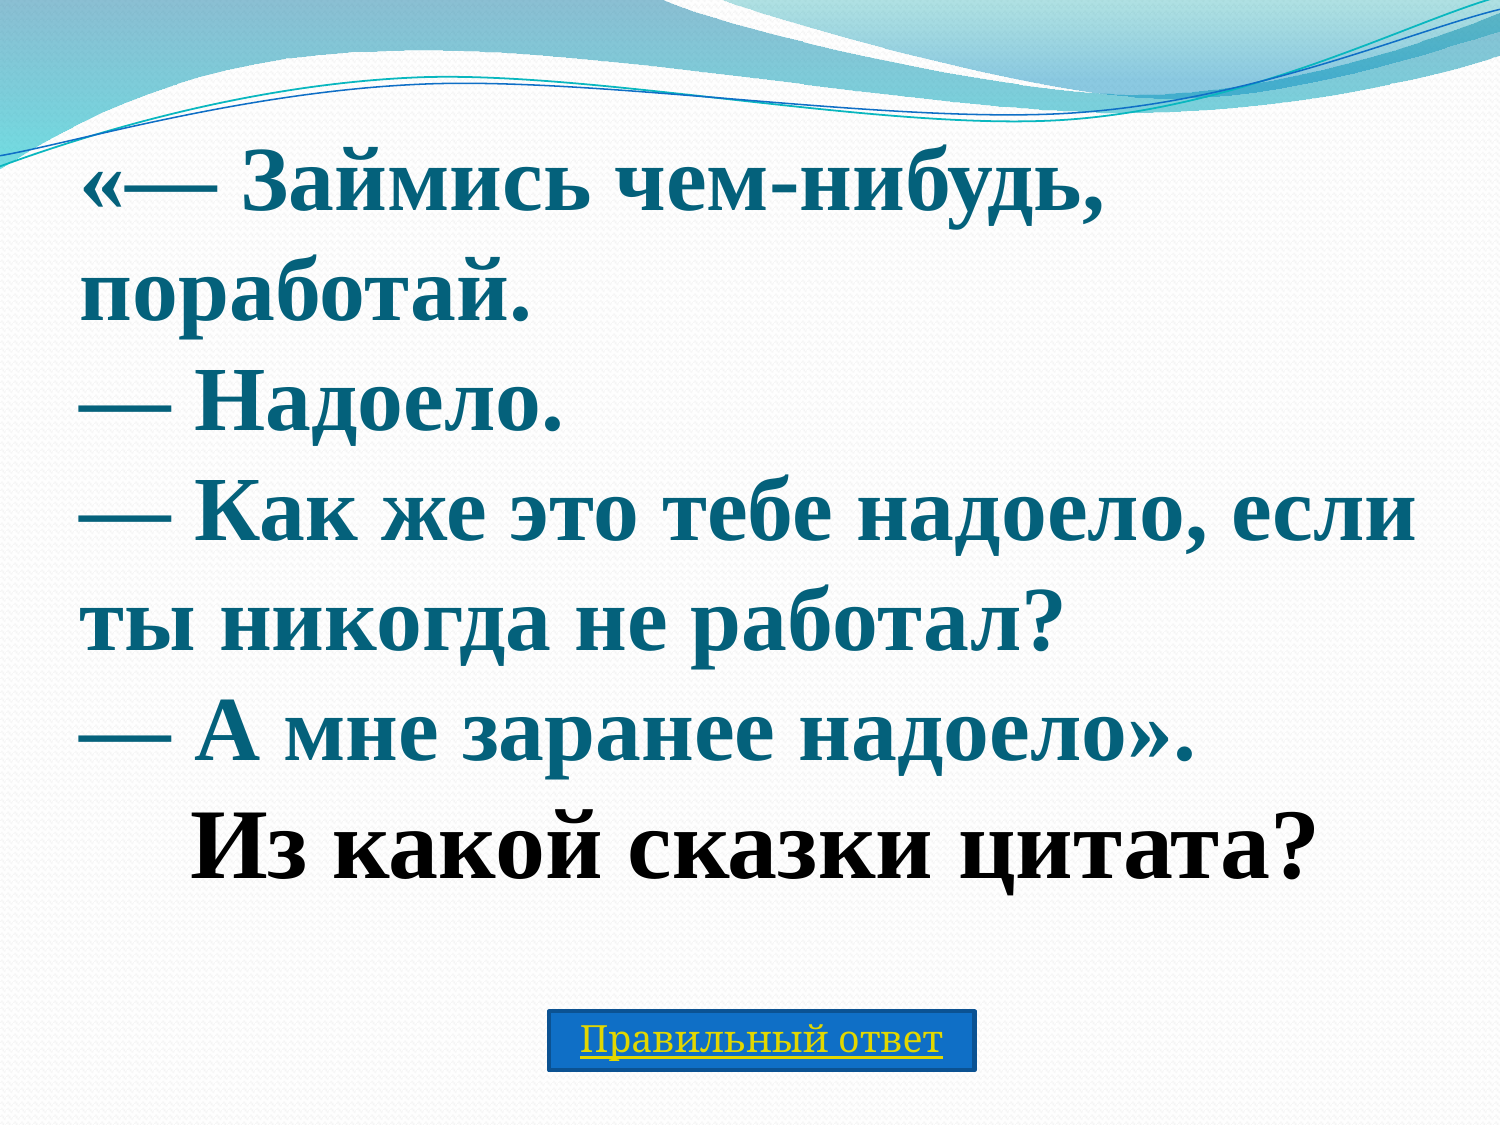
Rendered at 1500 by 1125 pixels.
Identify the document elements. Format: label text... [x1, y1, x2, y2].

text_box «— Займись чем-нибудь, поработай. — Надоело. — Как же это тебе надоело, если ты никогда не работал? — А мне заранее надоело». Из какой сказки цитата? [64, 66, 1447, 906]
text_box Правильный ответ [547, 1009, 977, 1072]
